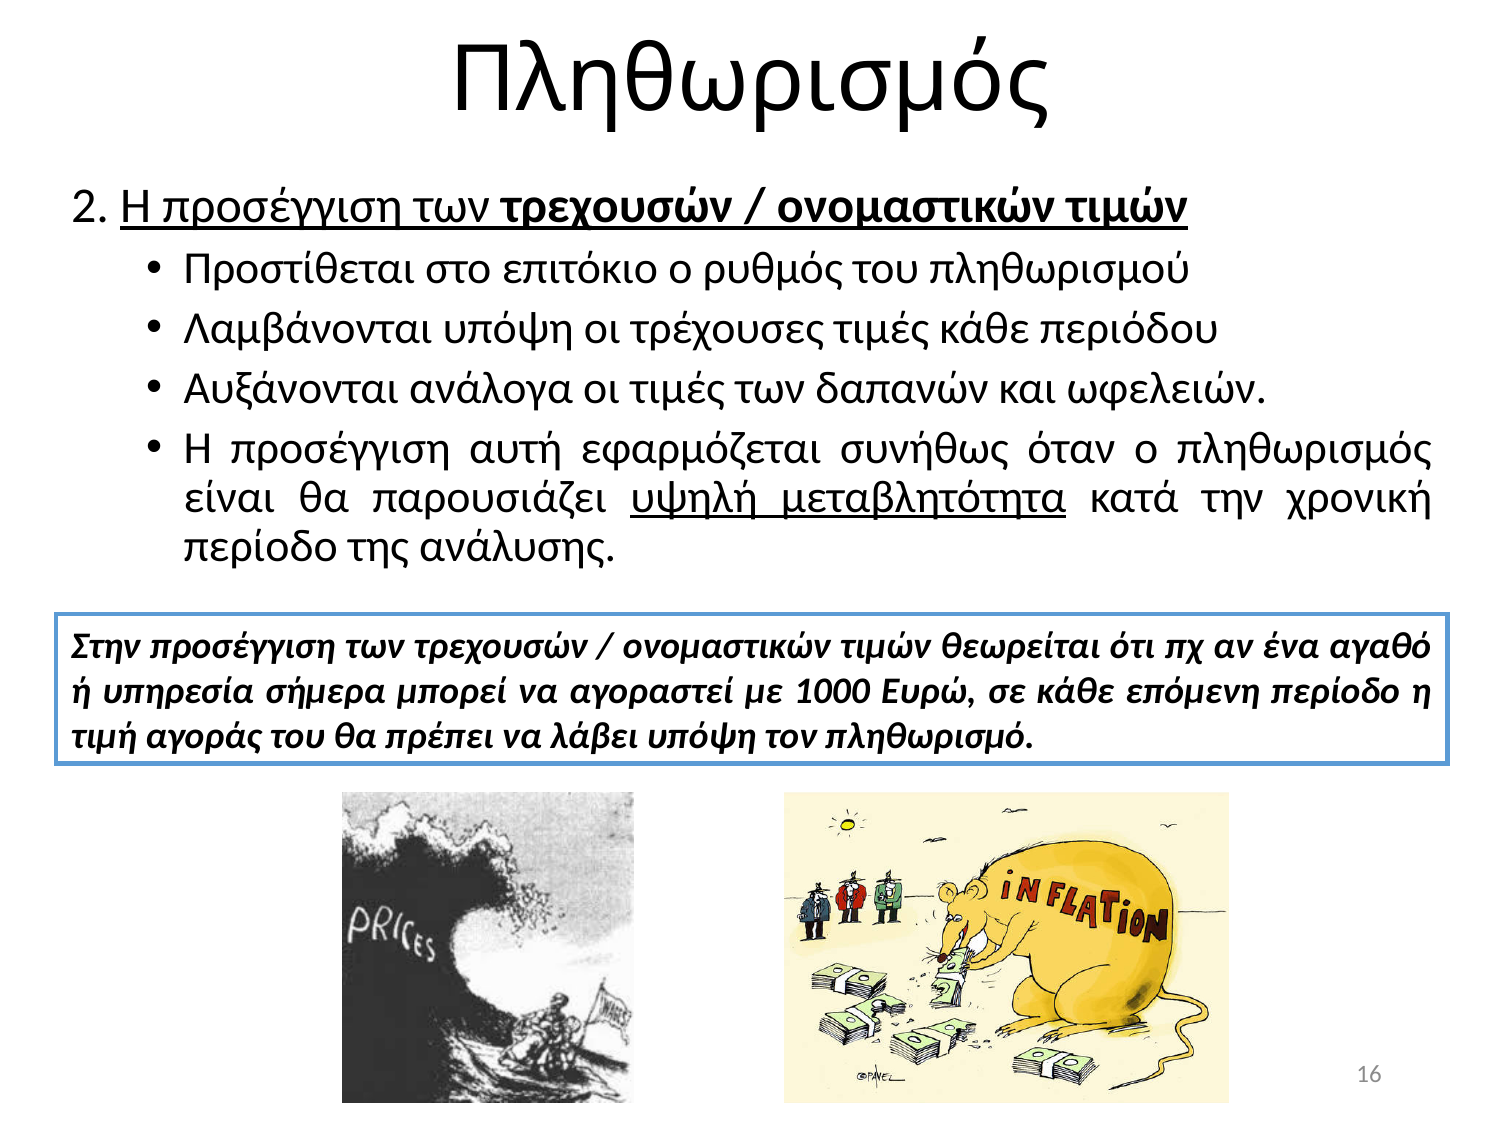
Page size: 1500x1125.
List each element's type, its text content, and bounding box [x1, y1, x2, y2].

slide_number 16 [1229, 1042, 1397, 1103]
title Πληθωρισμός [0, 0, 1500, 161]
picture [784, 792, 1229, 1103]
picture [342, 792, 634, 1103]
list 2. Η προσέγγιση των τρεχουσών / ονομαστικών τιμών Προστίθεται στο επιτόκιο ο ρυθμός του πληθωρισμού Λαμβάνονται υπόψη οι τρέχουσες τιμές κάθε περιόδου Αυξάνονται ανάλογα οι τιμές των δαπανών και ωφελειών. Η προσέγγιση αυτή εφαρμόζεται συνήθως όταν ο πληθωρισμός είναι θα παρουσιάζει υψηλή μεταβλητότητα κατά την χρονική περίοδο της ανάλυσης. [55, 172, 1448, 603]
text_box Στην προσέγγιση των τρεχουσών / ονομαστικών τιμών θεωρείται ότι πχ αν ένα αγαθό ή υπηρεσία σήμερα μπορεί να αγοραστεί με 1000 Ευρώ, σε κάθε επόμενη περίοδο η τιμή αγοράς του θα πρέπει να λάβει υπόψη τον πληθωρισμό. [55, 613, 1449, 765]
